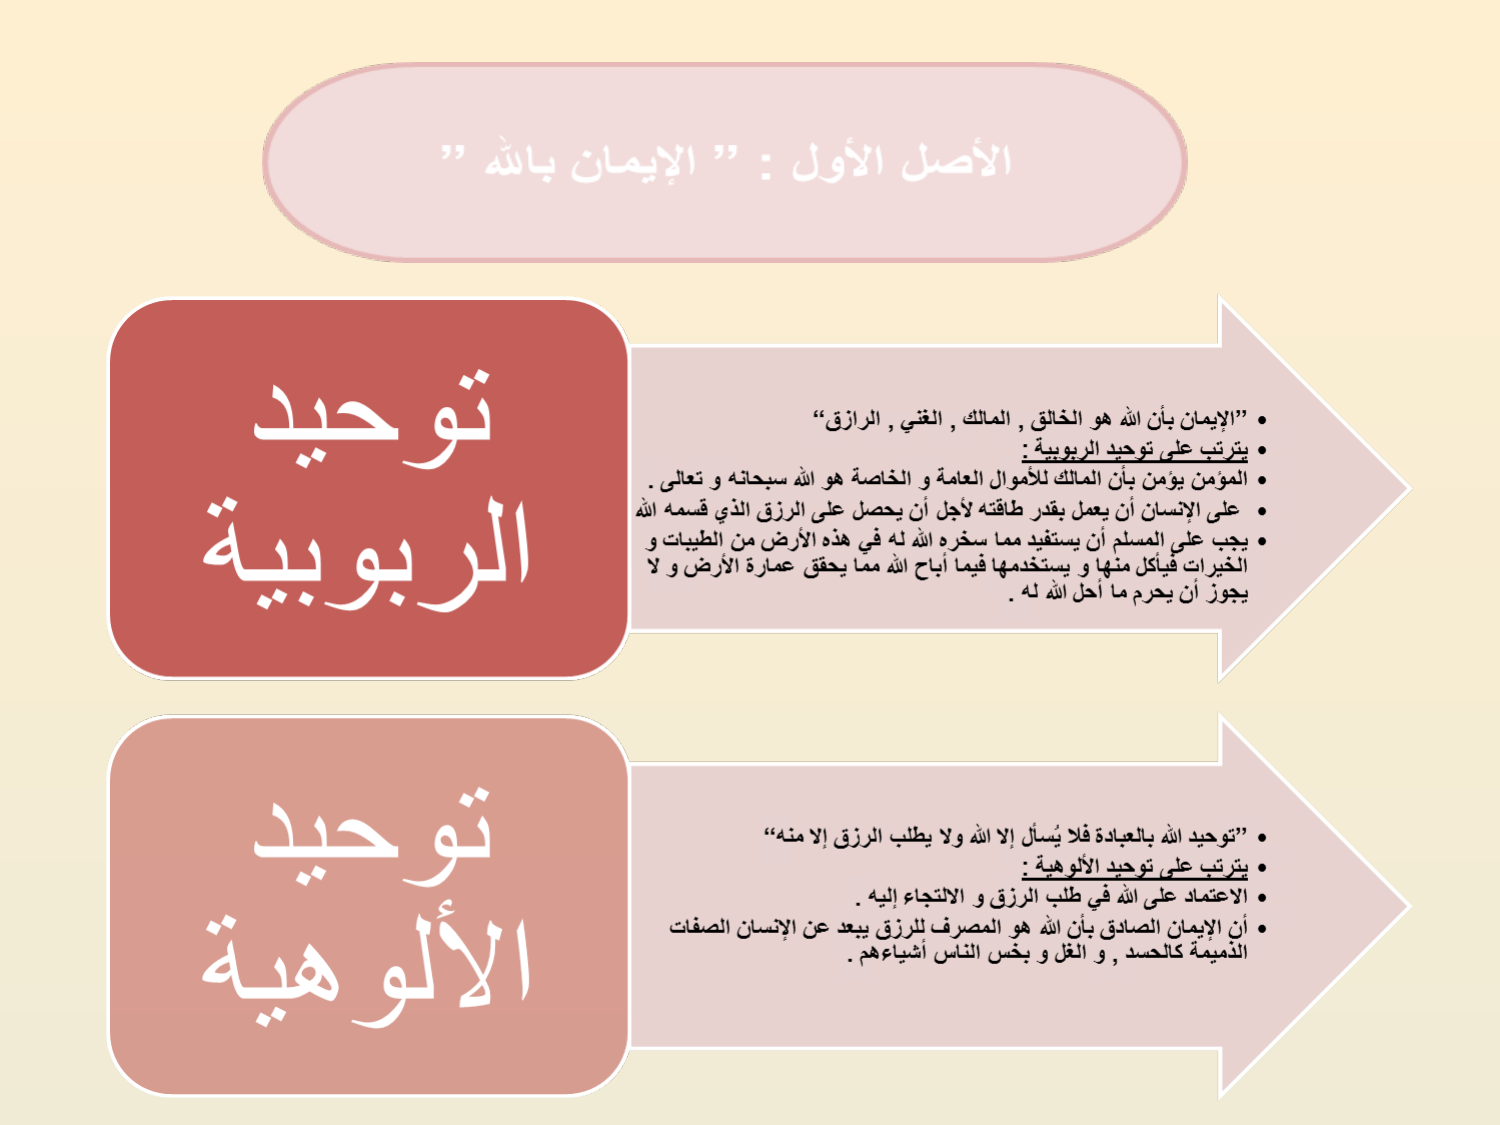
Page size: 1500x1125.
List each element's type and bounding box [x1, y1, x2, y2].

picture [262, 62, 1188, 263]
picture [86, 293, 1414, 1125]
